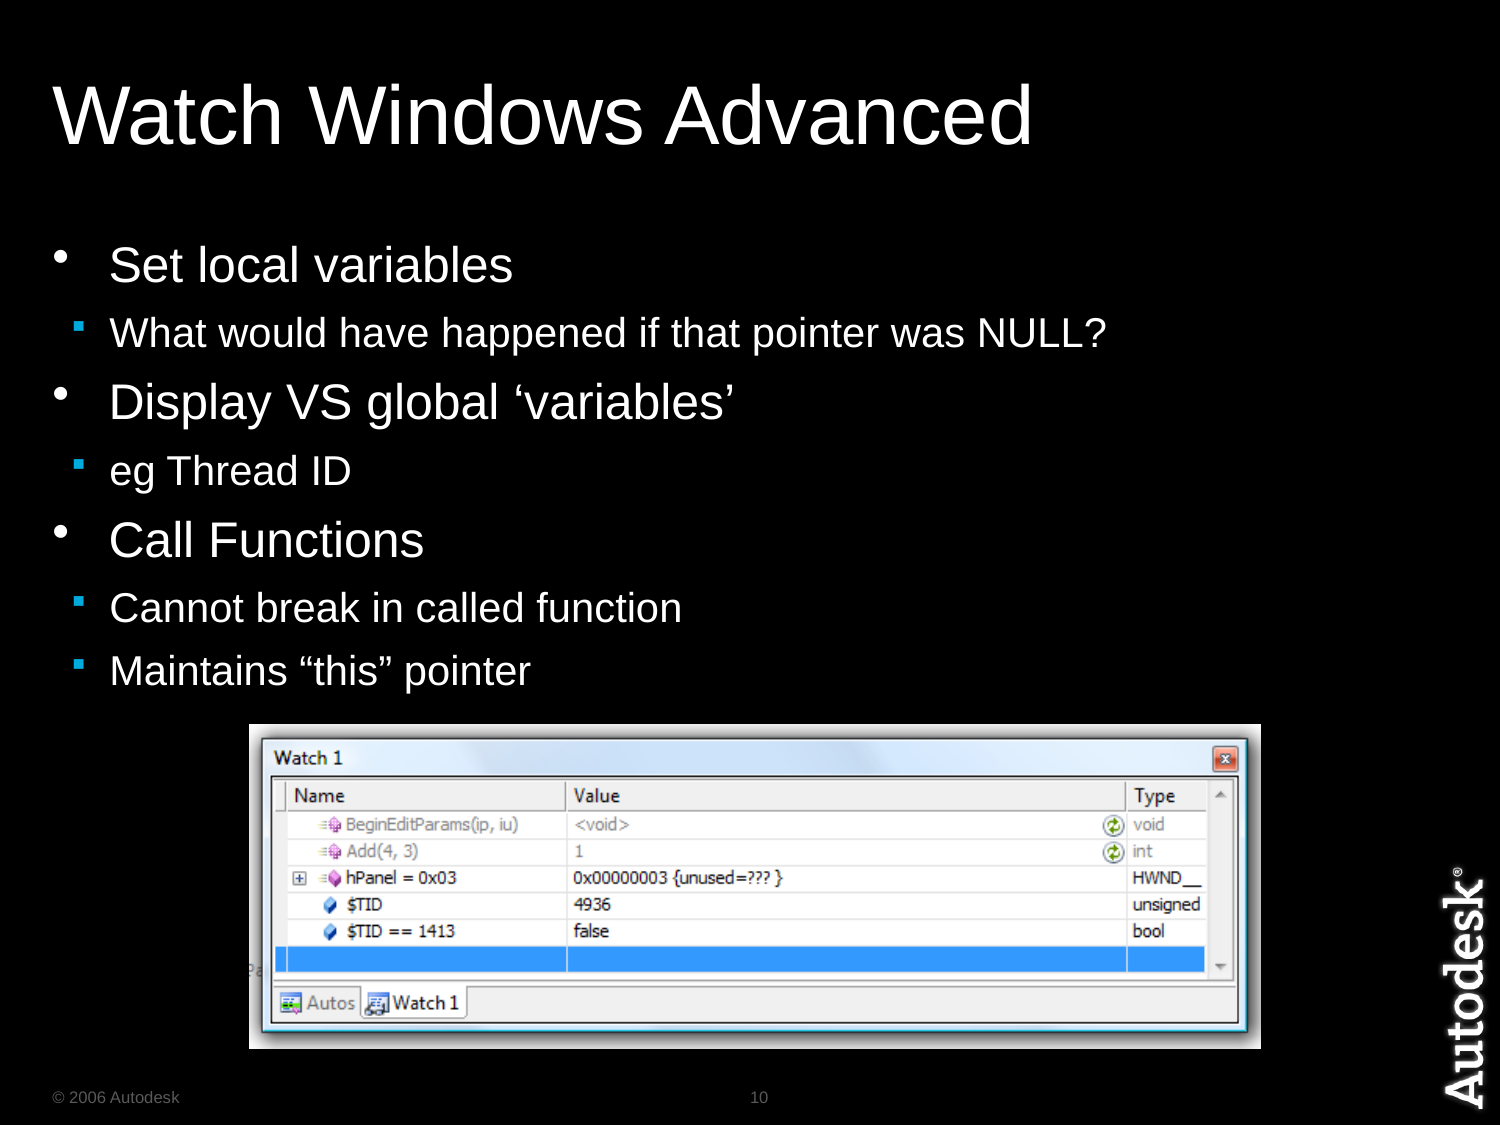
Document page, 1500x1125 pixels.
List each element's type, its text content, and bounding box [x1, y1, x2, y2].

picture [249, 724, 1262, 1049]
list Set local variables What would have happened if that pointer was NULL? Display VS global ‘variables’ eg Thread ID Call Functions Cannot break in called function Maintains “this” pointer [52, 231, 1401, 1073]
picture [1402, 0, 1500, 1125]
title Watch Windows Advanced [52, 22, 1401, 211]
